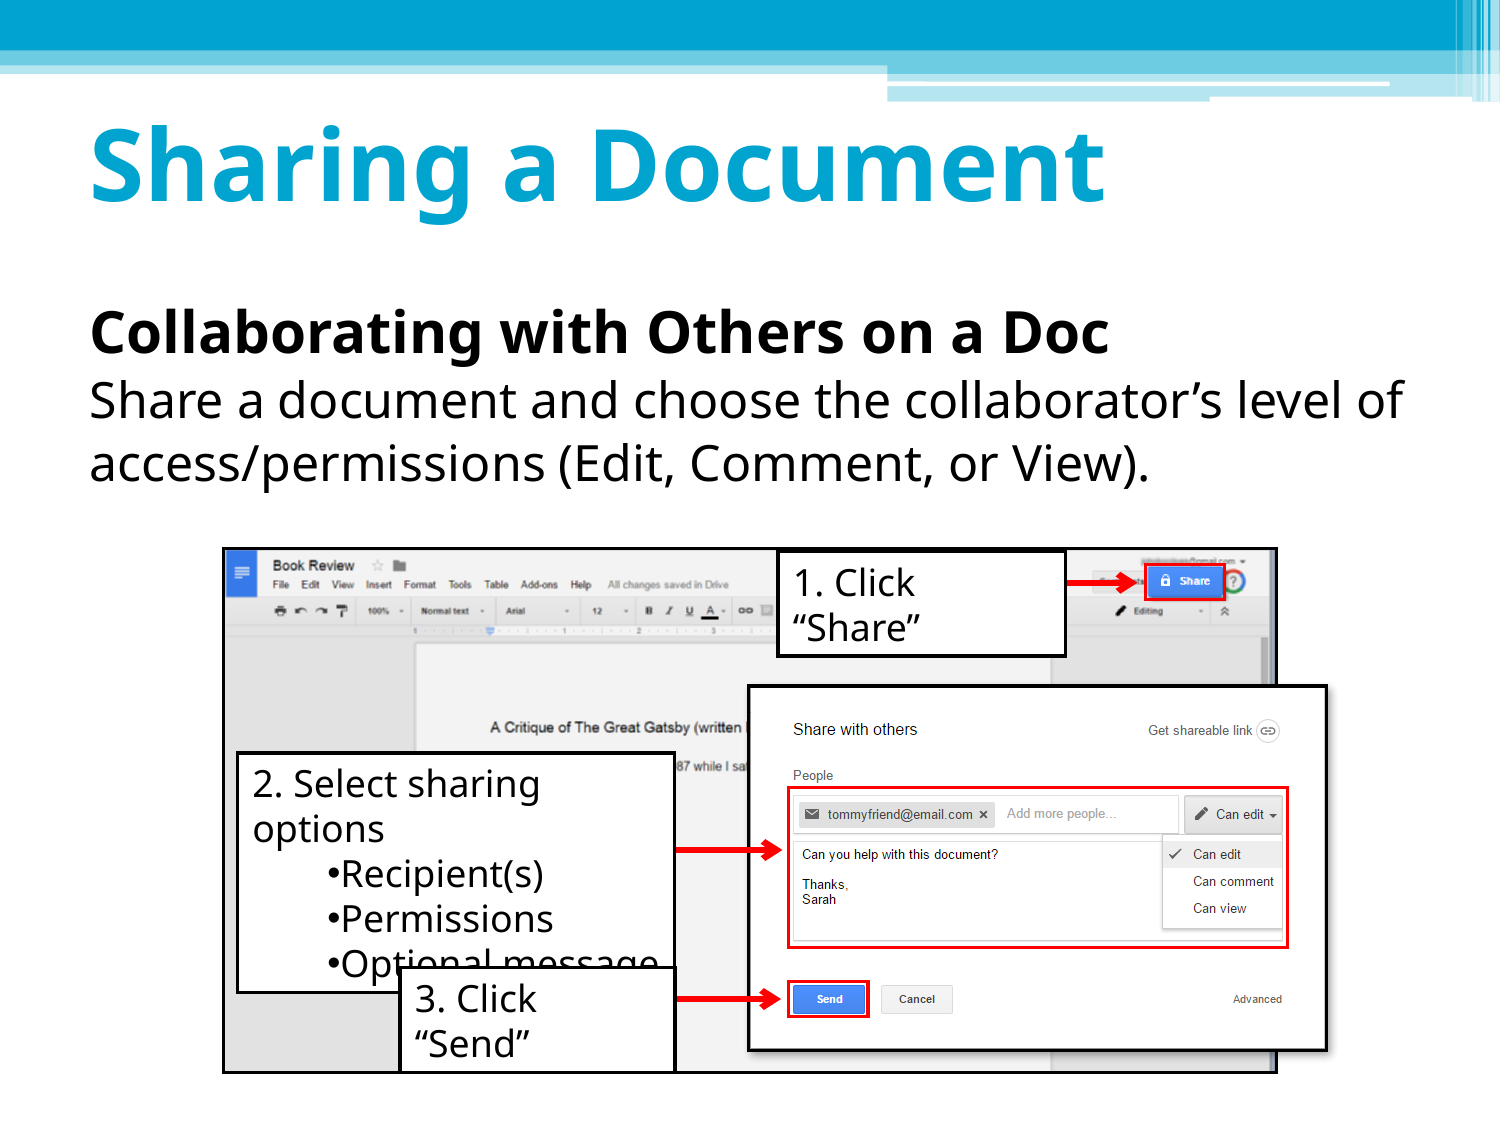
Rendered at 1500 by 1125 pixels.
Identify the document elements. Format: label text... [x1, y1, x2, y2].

title Sharing a Document [75, 75, 1418, 248]
picture [224, 549, 1325, 1071]
list Collaborating with Others on a Doc Share a document and choose the collaborator’s level of access/permissions (Edit, Comment, or View). [75, 287, 1438, 1050]
